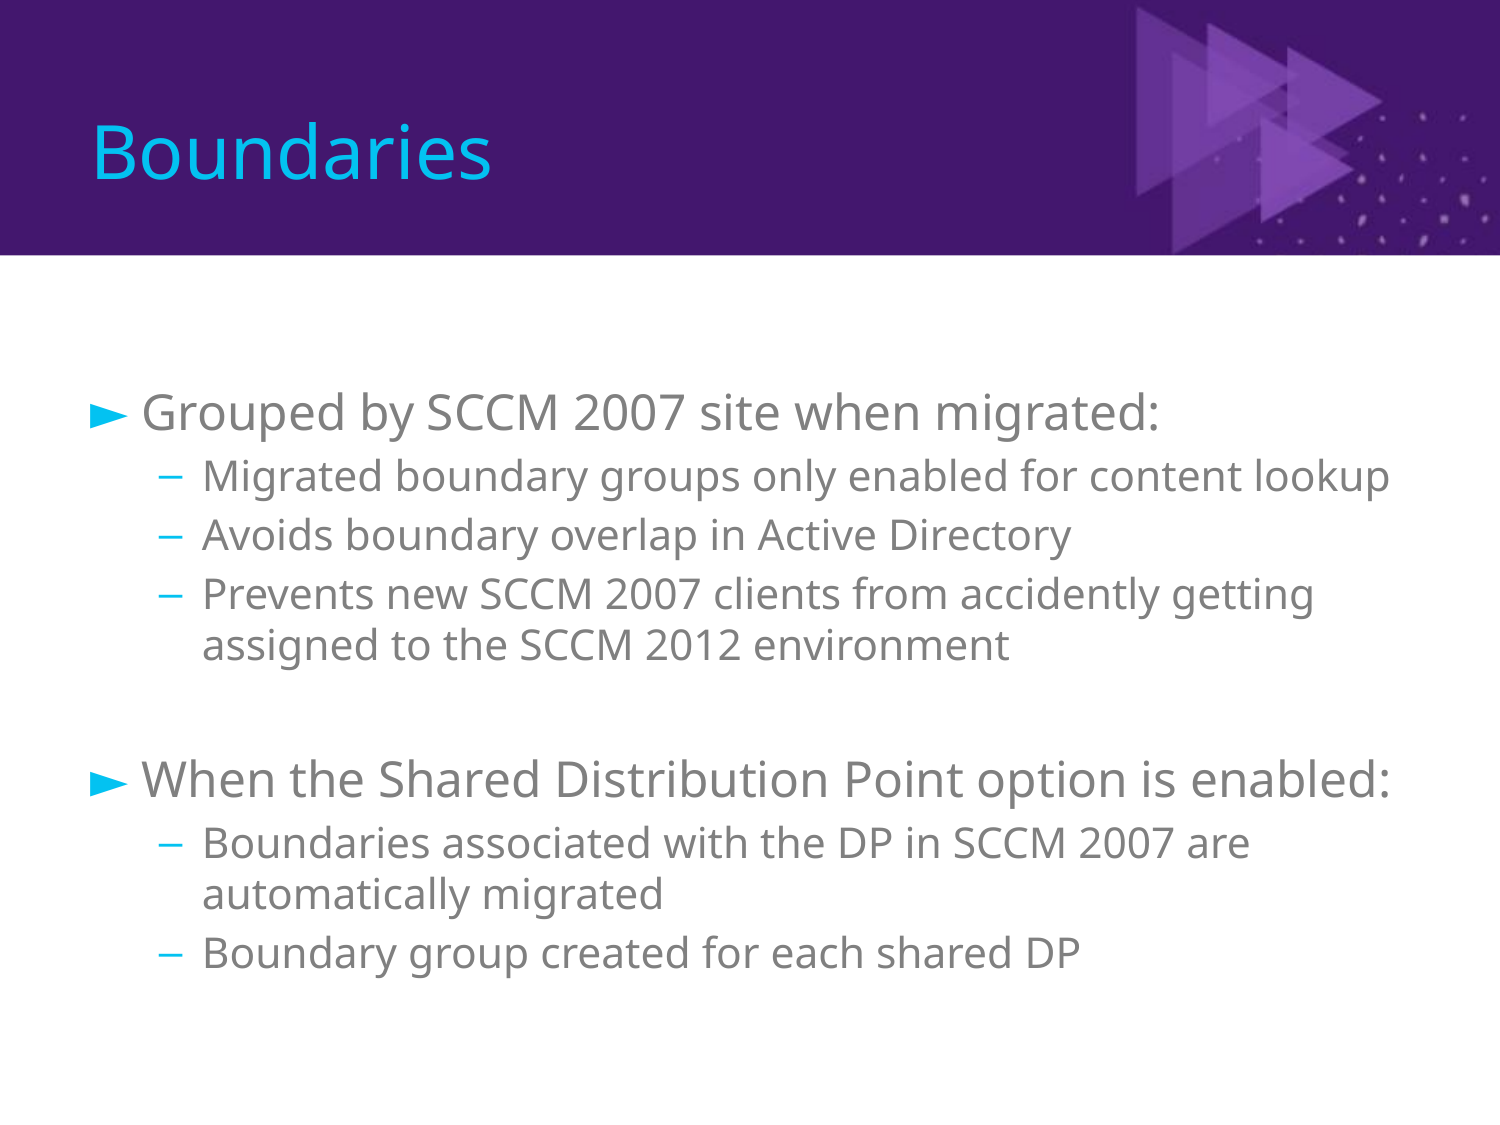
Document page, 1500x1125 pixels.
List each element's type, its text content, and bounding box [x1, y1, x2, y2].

list Grouped by SCCM 2007 site when migrated: Migrated boundary groups only enabled for content lookup Avoids boundary overlap in Active Directory Prevents new SCCM 2007 clients from accidently getting assigned to the SCCM 2012 environment When the Shared Distribution Point option is enabled: Boundaries associated with the DP in SCCM 2007 are automatically migrated Boundary group created for each shared DP [75, 373, 1425, 1071]
title Boundaries [75, 56, 1425, 244]
picture [0, 0, 1500, 255]
